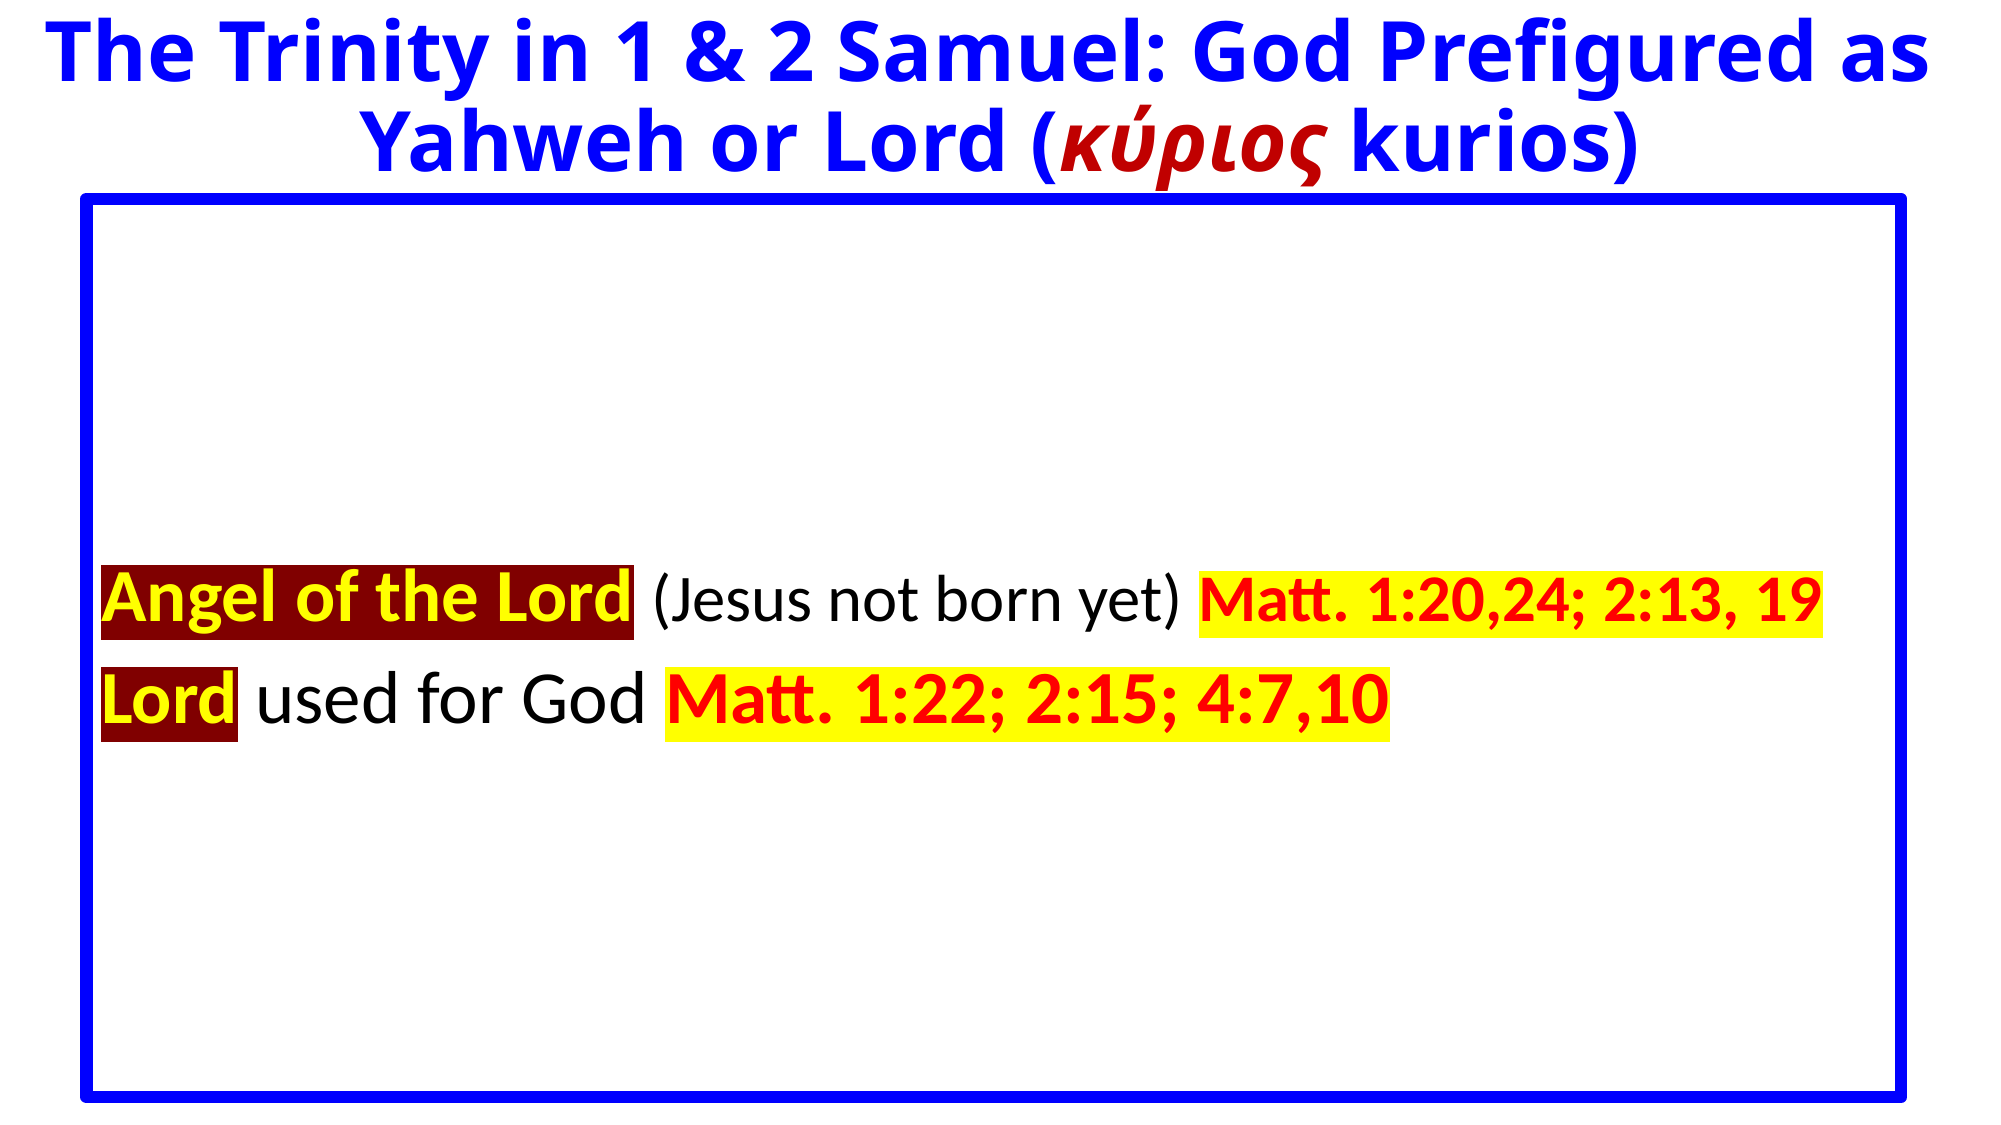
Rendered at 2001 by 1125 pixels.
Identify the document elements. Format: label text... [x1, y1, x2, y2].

title The Trinity in 1 & 2 Samuel: God Prefigured as Yahweh or Lord (κύριος kurios) [0, 0, 2000, 199]
list Angel of the Lord (Jesus not born yet) Matt. 1:20,24; 2:13, 19 Lord used for God Matt. 1:22; 2:15; 4:7,10 [86, 198, 1901, 1098]
